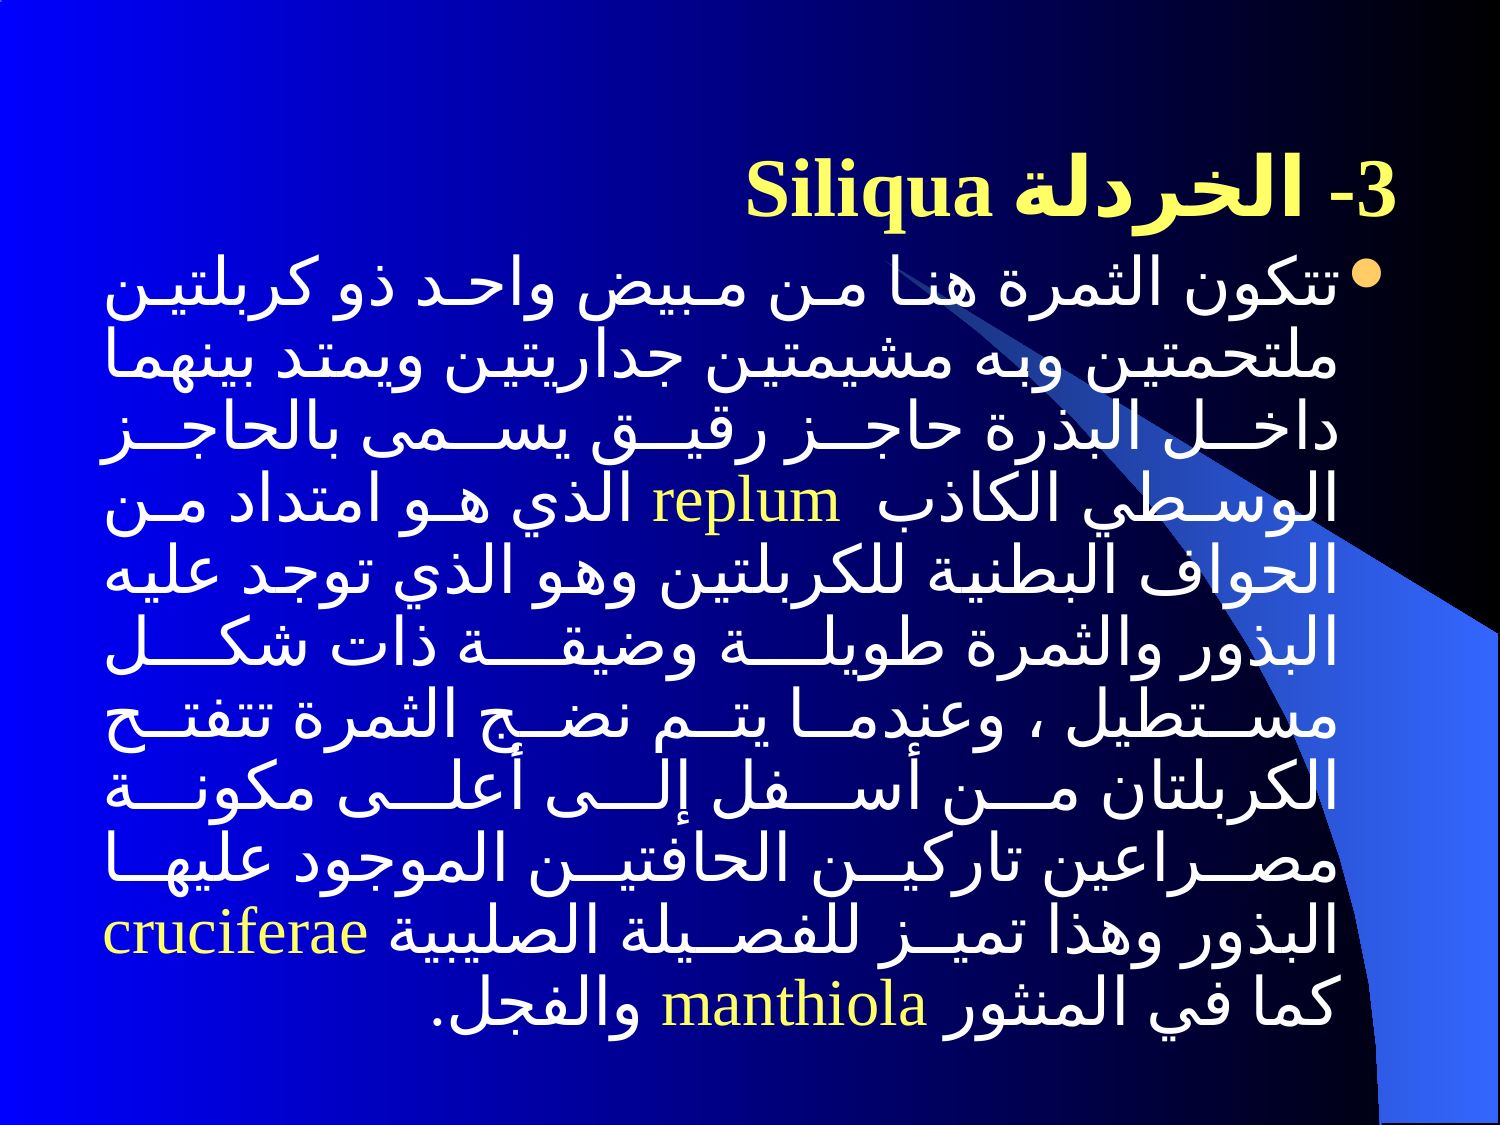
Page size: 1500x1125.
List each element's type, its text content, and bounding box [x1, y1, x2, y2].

text_box 3- الخردلة Siliqua تتكون الثمرة هنا من مبيض واحد ذو كربلتين ملتحمتين وبه مشيمتين جداريتين ويمتد بينهما داخل البذرة حاجز رقيق يسمى بالحاجز الوسطي الكاذب replum الذي هو امتداد من الحواف البطنية للكربلتين وهو الذي توجد عليه البذور والثمرة طويلة وضيقة ذات شكل مستطيل ، وعندما يتم نضج الثمرة تتفتح الكربلتان من أسفل إلى أعلى مكونة مصراعين تاركين الحافتين الموجود عليها البذور وهذا تميز للفصيلة الصليبية cruciferae كما في المنثور manthiola والفجل. [87, 137, 1413, 925]
